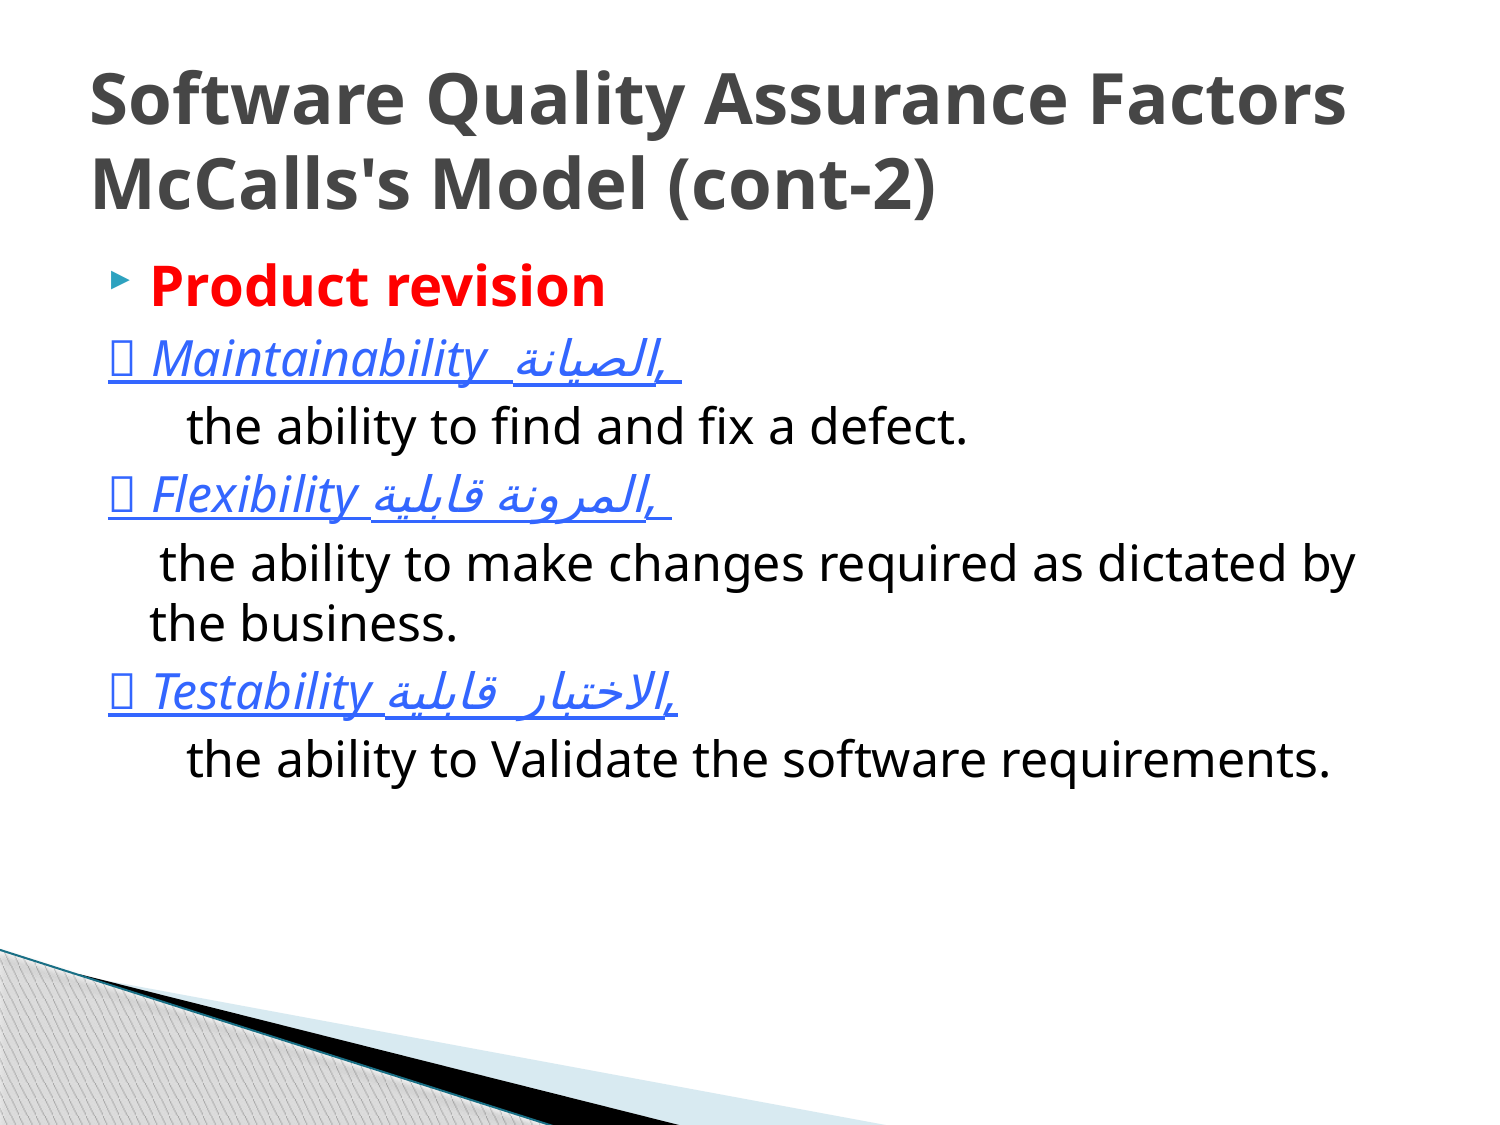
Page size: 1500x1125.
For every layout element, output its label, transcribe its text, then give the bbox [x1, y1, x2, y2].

title Software Quality Assurance Factors McCalls's Model (cont-2) [75, 45, 1425, 233]
list Product revision  Maintainability الصيانة, the ability to find and fix a defect.  Flexibility المرونة قابلية, the ability to make changes required as dictated by the business.  Testability الاختبار قابلية, the ability to Validate the software requirements. [74, 242, 1426, 986]
